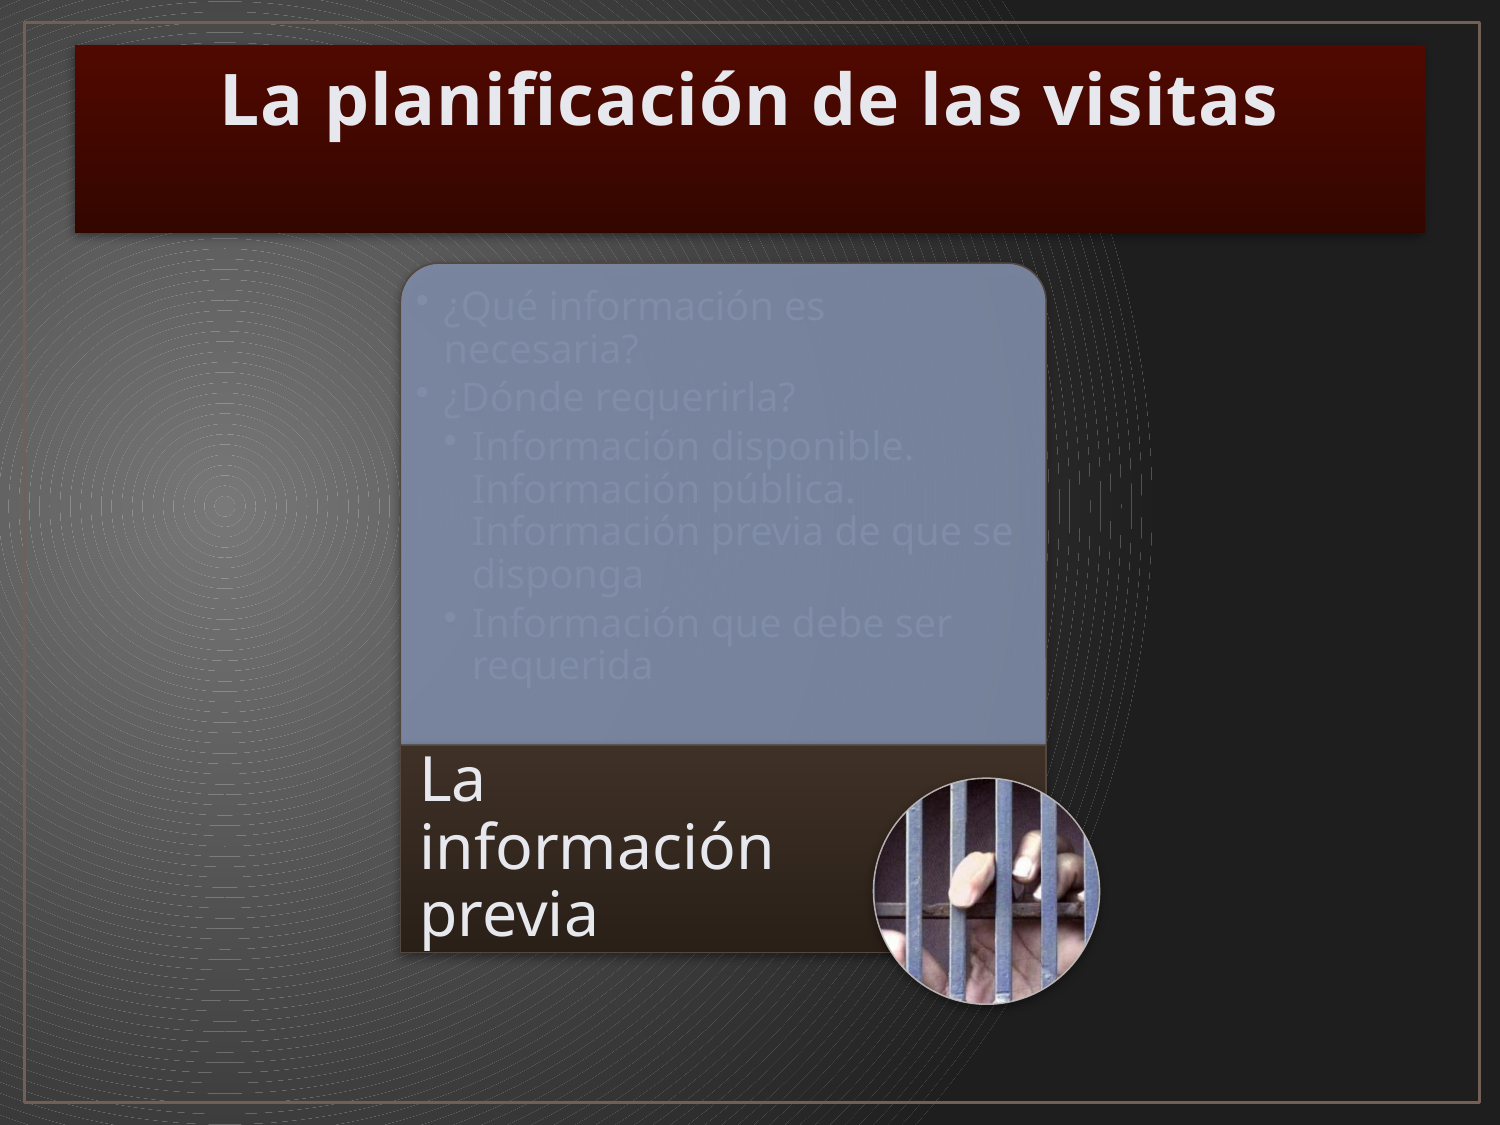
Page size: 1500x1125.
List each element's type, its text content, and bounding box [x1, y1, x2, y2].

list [74, 262, 1426, 1006]
title La planificación de las visitas [75, 45, 1425, 233]
